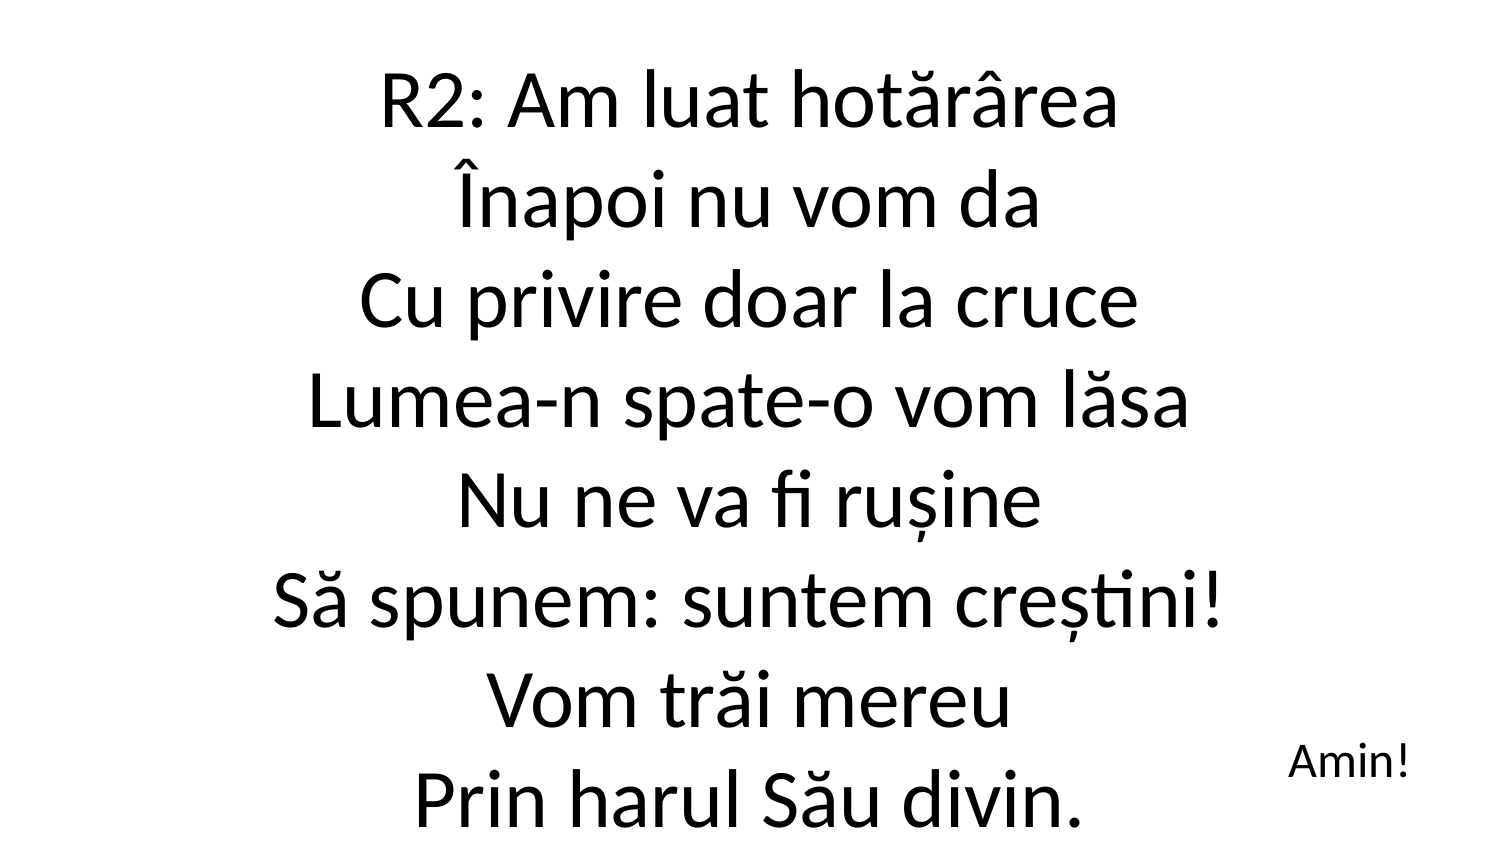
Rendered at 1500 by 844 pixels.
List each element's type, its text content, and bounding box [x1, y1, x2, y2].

text_box R2: Am luat hotărârea Înapoi nu vom da Cu privire doar la cruce Lumea-n spate-o vom lăsa Nu ne va fi rușine Să spunem: suntem creștini! Vom trăi mereu Prin harul Său divin. [257, 0, 1243, 844]
text_box Amin! [1273, 674, 1427, 795]
